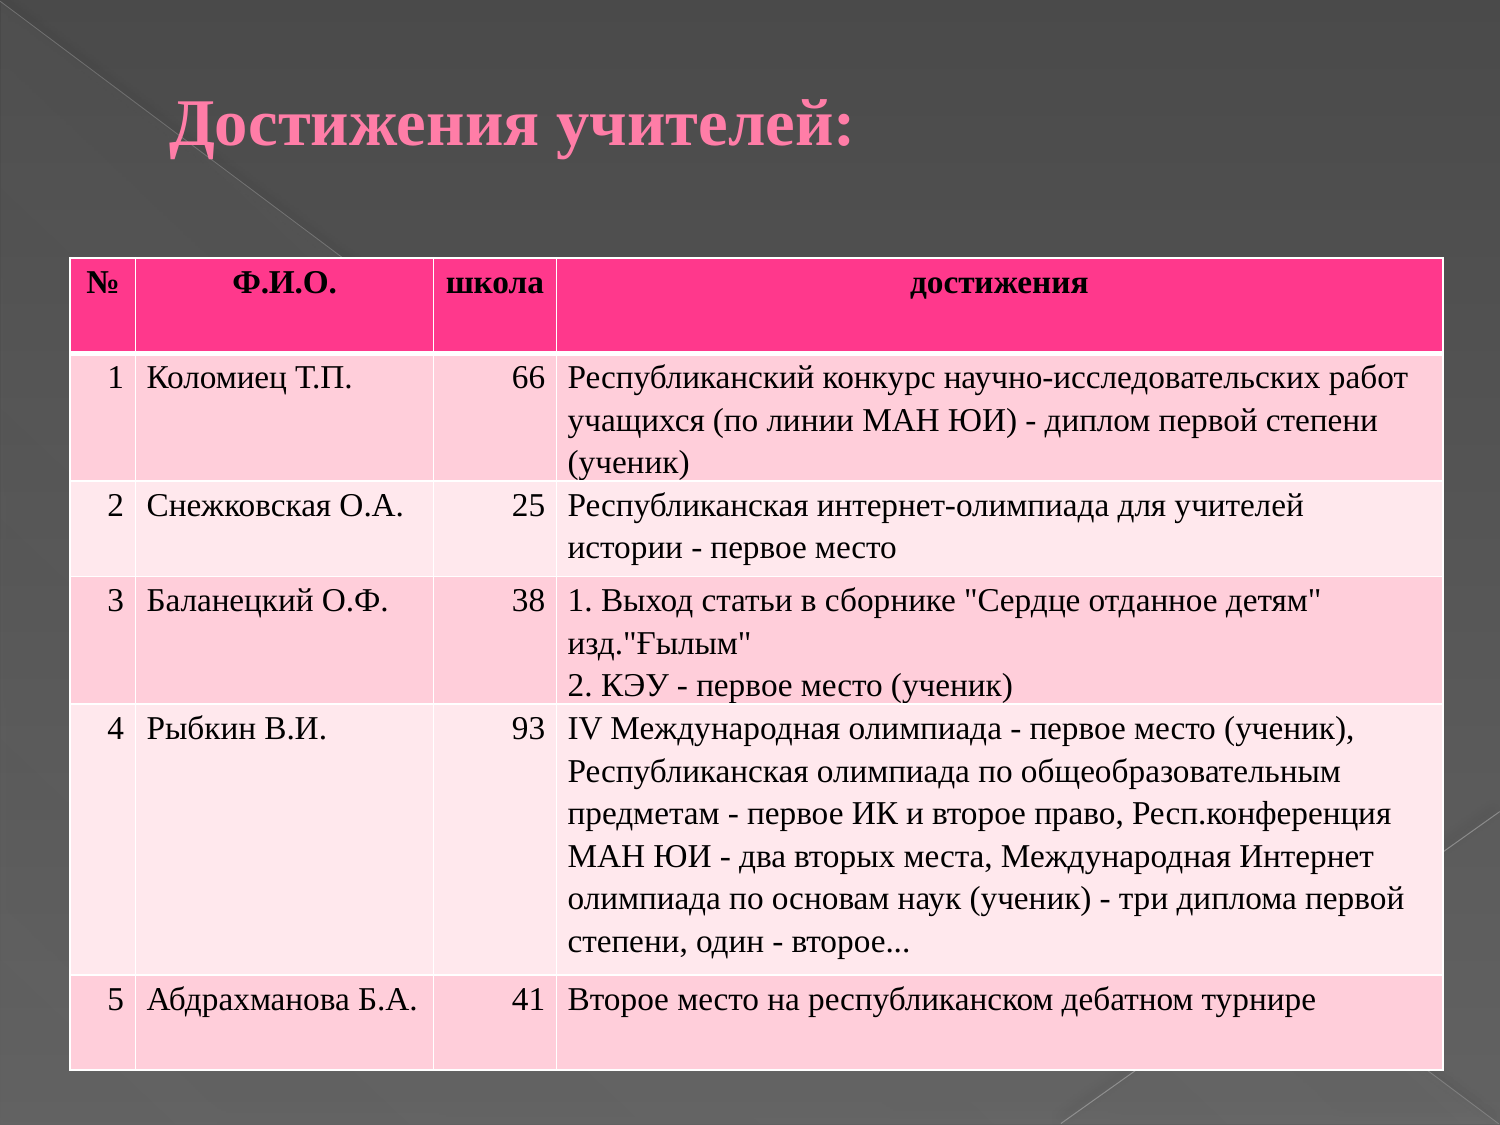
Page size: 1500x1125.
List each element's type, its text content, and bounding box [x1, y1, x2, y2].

table_cell IV Международная олимпиада - первое место (ученик), Республиканская олимпиада по общеобразовательным предметам - первое ИК и второе право, Респ.конференция МАН ЮИ - два вторых места, Международная Интернет олимпиада по основам наук (ученик) - три диплома первой степени, один - второе... [557, 705, 1442, 974]
table_cell Республиканский конкурс научно-исследовательских работ учащихся (по линии МАН ЮИ) - диплом первой степени (ученик) [557, 356, 1442, 480]
table_cell Республиканская интернет-олимпиада для учителей истории - первое место [557, 482, 1442, 576]
table_cell 3 [71, 577, 135, 703]
table_cell 66 [434, 356, 556, 480]
title Достижения учителей: [75, 43, 1425, 257]
table_cell 38 [434, 577, 556, 703]
table_cell Коломиец Т.П. [136, 356, 433, 480]
table_cell Рыбкин В.И. [136, 705, 433, 974]
table_cell 25 [434, 482, 556, 576]
table_cell Снежковская О.А. [136, 482, 433, 576]
table_cell Абдрахманова Б.А. [136, 976, 433, 1069]
table_cell 1 [71, 356, 135, 480]
table_header № [71, 259, 135, 351]
table_cell 4 [71, 705, 135, 974]
table_header школа [434, 259, 556, 351]
table_header Ф.И.О. [136, 259, 433, 351]
table_cell 41 [434, 976, 556, 1069]
table_cell Баланецкий О.Ф. [136, 577, 433, 703]
table_cell 93 [434, 705, 556, 974]
table_cell Второе место на республиканском дебатном турнире [557, 976, 1442, 1069]
table_cell 1. Выход статьи в сборнике "Сердце отданное детям" изд."Ғылым" 2. КЭУ - первое место (ученик) [557, 577, 1442, 703]
table_cell 2 [71, 482, 135, 576]
table_header достижения [557, 259, 1442, 351]
table_cell 5 [71, 976, 135, 1069]
